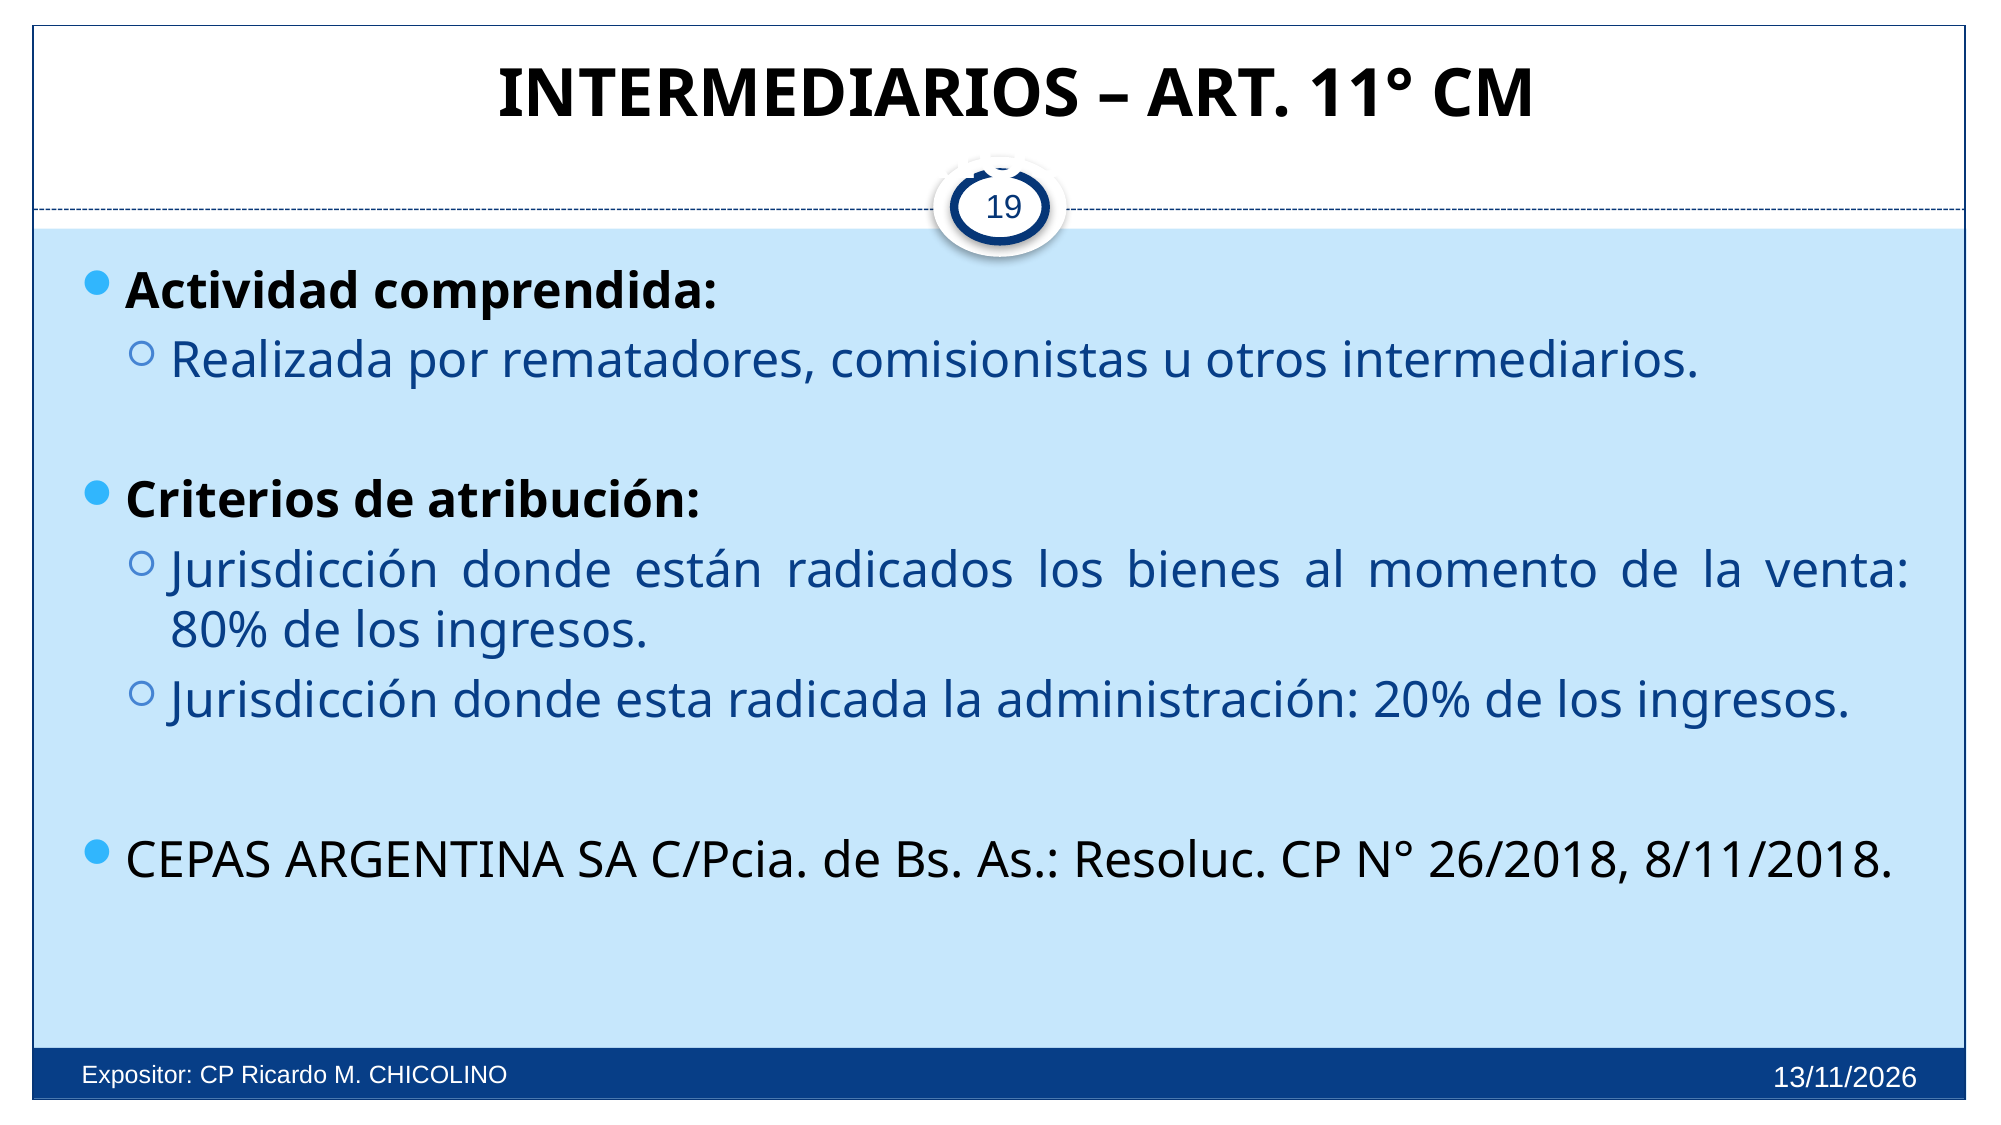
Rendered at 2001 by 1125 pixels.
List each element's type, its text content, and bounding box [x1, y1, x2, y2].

list Actividad comprendida: Realizada por rematadores, comisionistas u otros intermediarios. Criterios de atribución: Jurisdicción donde están radicados los bienes al momento de la venta: 80% de los ingresos. Jurisdicción donde esta radicada la administración: 20% de los ingresos. CEPAS ARGENTINA SA C/Pcia. de Bs. As.: Resoluc. CP N° 26/2018, 8/11/2018. [66, 250, 1926, 1001]
title INTERMEDIARIOS – ART. 11° CM [74, 66, 1935, 200]
slide_number 19 [954, 168, 1055, 241]
footer Expositor: CP Ricardo M. CHICOLINO [66, 1051, 850, 1112]
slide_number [1266, 1050, 1933, 1111]
text_box INTERMEDIARIOS – ART. 11° CM [125, 42, 1910, 138]
